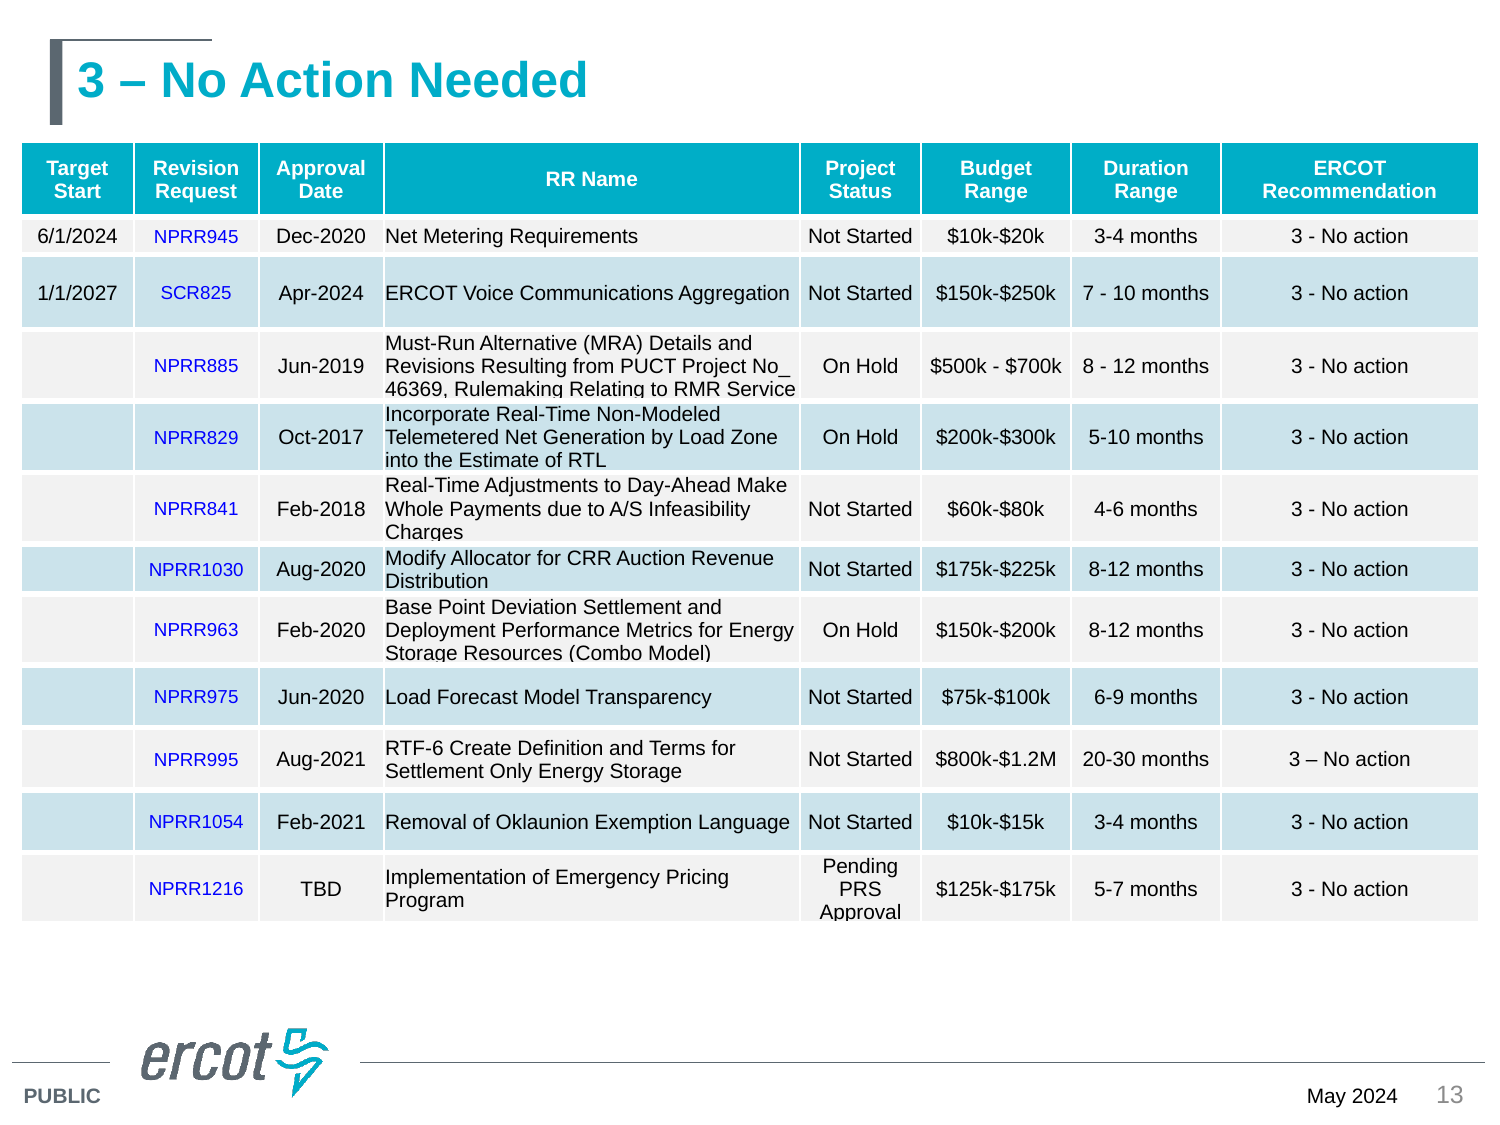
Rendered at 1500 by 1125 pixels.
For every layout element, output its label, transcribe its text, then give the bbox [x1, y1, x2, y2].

table_cell Not Started [801, 257, 920, 327]
table_cell NPRR829 [135, 404, 258, 470]
table_cell Aug-2020 [260, 547, 383, 591]
table_cell 8-12 months [1072, 597, 1220, 662]
table_cell Jun-2019 [260, 332, 383, 398]
table_cell Apr-2024 [260, 257, 383, 327]
table_cell On Hold [801, 332, 920, 398]
table_cell NPRR885 [135, 332, 258, 398]
table_cell NPRR1216 [135, 855, 258, 921]
table_cell On Hold [801, 597, 920, 662]
table_cell RTF-6 Create Definition and Terms for Settlement Only Energy Storage [385, 730, 799, 787]
table_cell $500k - $700k [922, 332, 1070, 398]
table_header Budget Range [922, 143, 1070, 214]
table_cell $200k-$300k [922, 404, 1070, 470]
table_cell 3 - No action [1222, 220, 1478, 252]
table_cell NPRR975 [135, 668, 258, 725]
table_cell Incorporate Real-Time Non-Modeled Telemetered Net Generation by Load Zone into the Estimate of RTL [385, 404, 799, 470]
table_cell $10k-$20k [922, 220, 1070, 252]
table_cell Real-Time Adjustments to Day-Ahead Make Whole Payments due to A/S Infeasibility Charges [385, 475, 799, 541]
table_cell [22, 668, 133, 725]
table_cell ERCOT Voice Communications Aggregation [385, 257, 799, 327]
table_cell 3 - No action [1222, 404, 1478, 470]
table_cell 8-12 months [1072, 547, 1220, 591]
picture [137, 1024, 332, 1100]
table_cell [22, 855, 133, 921]
table_cell NPRR841 [135, 475, 258, 541]
table_cell TBD [260, 855, 383, 921]
table_cell [22, 547, 133, 591]
table_header Revision Request [135, 143, 258, 214]
table_cell [22, 597, 133, 662]
table_cell 3 - No action [1222, 597, 1478, 662]
table_cell SCR825 [135, 257, 258, 327]
table_cell $10k-$15k [922, 793, 1070, 850]
table_cell [22, 475, 133, 541]
table_cell Not Started [801, 793, 920, 850]
table_cell 3-4 months [1072, 220, 1220, 252]
table_cell 1/1/2027 [22, 257, 133, 327]
table_cell Net Metering Requirements [385, 220, 799, 252]
table_cell $175k-$225k [922, 547, 1070, 591]
table_cell Load Forecast Model Transparency [385, 668, 799, 725]
table_header ERCOT Recommendation [1222, 143, 1478, 214]
table_cell Not Started [801, 220, 920, 252]
table_cell Feb-2020 [260, 597, 383, 662]
table_cell NPRR963 [135, 597, 258, 662]
table_cell 4-6 months [1072, 475, 1220, 541]
table_cell 3 - No action [1222, 257, 1478, 327]
table_cell NPRR945 [135, 220, 258, 252]
table_cell $75k-$100k [922, 668, 1070, 725]
table_cell Feb-2018 [260, 475, 383, 541]
table_cell $150k-$250k [922, 257, 1070, 327]
table_cell Oct-2017 [260, 404, 383, 470]
table_cell Jun-2020 [260, 668, 383, 725]
table_header Target Start [22, 143, 133, 214]
table_cell 3 - No action [1222, 855, 1478, 921]
table_cell Not Started [801, 475, 920, 541]
table_cell [22, 404, 133, 470]
table_cell $60k-$80k [922, 475, 1070, 541]
table_cell Dec-2020 [260, 220, 383, 252]
table_cell 3 - No action [1222, 793, 1478, 850]
table_cell [22, 332, 133, 398]
table_cell 3 - No action [1222, 547, 1478, 591]
table_cell 3 – No action [1222, 730, 1478, 787]
table_cell NPRR1054 [135, 793, 258, 850]
table_cell 3-4 months [1072, 793, 1220, 850]
table_cell 20-30 months [1072, 730, 1220, 787]
slide_number 13 [1412, 1076, 1488, 1112]
table_cell Modify Allocator for CRR Auction Revenue Distribution [385, 547, 799, 591]
table_cell Implementation of Emergency Pricing Program [385, 855, 799, 921]
table_cell 3 - No action [1222, 668, 1478, 725]
table_cell $800k-$1.2M [922, 730, 1070, 787]
table_cell Feb-2021 [260, 793, 383, 850]
table_cell Pending PRS Approval [801, 855, 920, 921]
table_cell 6/1/2024 [22, 220, 133, 252]
table_cell 5-10 months [1072, 404, 1220, 470]
table_cell [22, 793, 133, 850]
table_cell Removal of Oklaunion Exemption Language [385, 793, 799, 850]
table_header RR Name [385, 143, 799, 214]
table_header Duration Range [1072, 143, 1220, 214]
table_cell Not Started [801, 668, 920, 725]
table_cell 7 - 10 months [1072, 257, 1220, 327]
table_cell On Hold [801, 404, 920, 470]
table_cell $125k-$175k [922, 855, 1070, 921]
table_cell NPRR1030 [135, 547, 258, 591]
table_cell NPRR995 [135, 730, 258, 787]
table_cell 5-7 months [1072, 855, 1220, 921]
table_cell $150k-$200k [922, 597, 1070, 662]
table_cell Aug-2021 [260, 730, 383, 787]
title 3 – No Action Needed [62, 39, 863, 125]
table_header Approval Date [260, 143, 383, 214]
table_cell 8 - 12 months [1072, 332, 1220, 398]
table_cell 6-9 months [1072, 668, 1220, 725]
table_cell Base Point Deviation Settlement and Deployment Performance Metrics for Energy Storage Resources (Combo Model) [385, 597, 799, 662]
table_cell [22, 730, 133, 787]
table_header Project Status [801, 143, 920, 214]
table_cell 3 - No action [1222, 475, 1478, 541]
table_cell 3 - No action [1222, 332, 1478, 398]
table_cell Not Started [801, 730, 920, 787]
table_cell Not Started [801, 547, 920, 591]
table_cell Must-Run Alternative (MRA) Details and Revisions Resulting from PUCT Project No_ 46369, Rulemaking Relating to RMR Service [385, 332, 799, 398]
